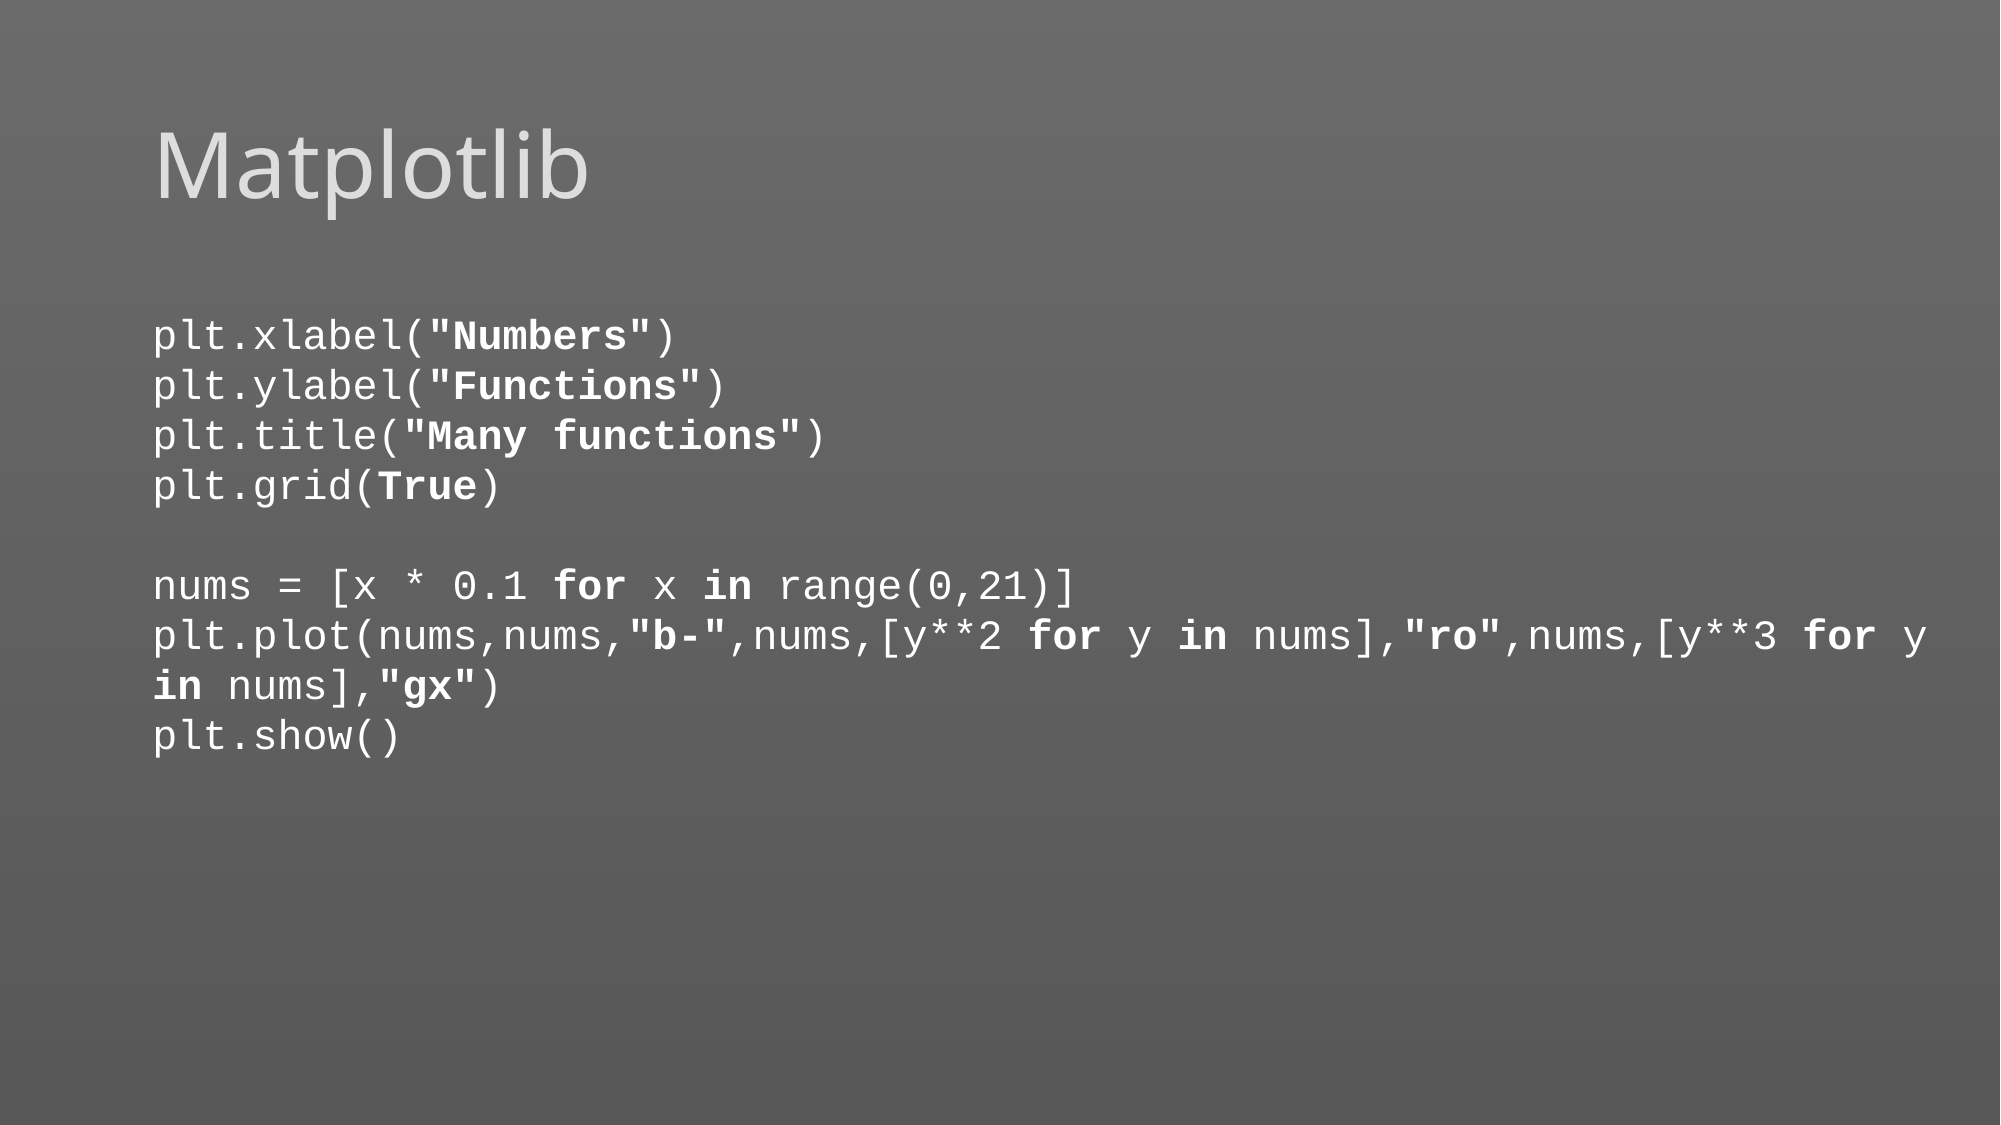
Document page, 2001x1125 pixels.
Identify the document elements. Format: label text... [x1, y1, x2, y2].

title Matplotlib [137, 59, 1863, 278]
text_box plt.xlabel("Numbers") plt.ylabel("Functions") plt.title("Many functions") plt.grid(True) nums = [x * 0.1 for x in range(0,21)] plt.plot(nums,nums,"b-",nums,[y**2 for y in nums],"ro",nums,[y**3 for y in nums],"gx") plt.show() [137, 300, 1943, 766]
